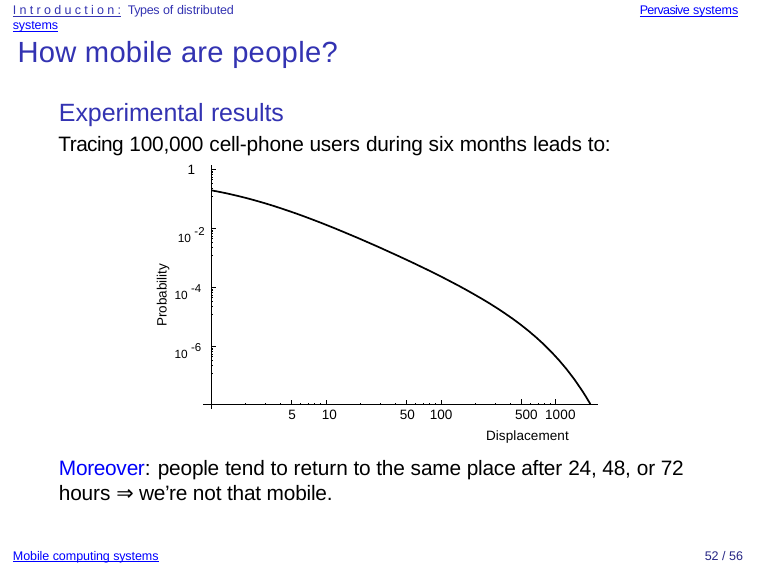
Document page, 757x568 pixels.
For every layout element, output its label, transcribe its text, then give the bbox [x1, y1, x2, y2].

text_box Mobile computing systems [10, 546, 162, 563]
text_box Introduction: Types of distributed systems [10, 0, 247, 33]
text_box 500 1000 Displacement [481, 414, 577, 444]
text_box 10 -4 [172, 270, 204, 303]
text_box Moreover: people tend to return to the same place after 24, 48, or 72 hours ⇒ we’re not that mobile. [56, 452, 693, 505]
slide_number 52 / 56 [698, 546, 745, 568]
text_box 50 100 [398, 414, 457, 423]
text_box 10 -6 [168, 329, 204, 361]
text_box 5 10 [286, 414, 338, 423]
text_box How mobile are people? Experimental results Tracing 100,000 cell-phone users during six months leads to: [15, 30, 619, 156]
text_box Pervasive systems [637, 0, 745, 18]
text_box 1 10 -2 [166, 158, 213, 245]
text_box Probability [153, 260, 172, 329]
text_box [209, 189, 592, 406]
